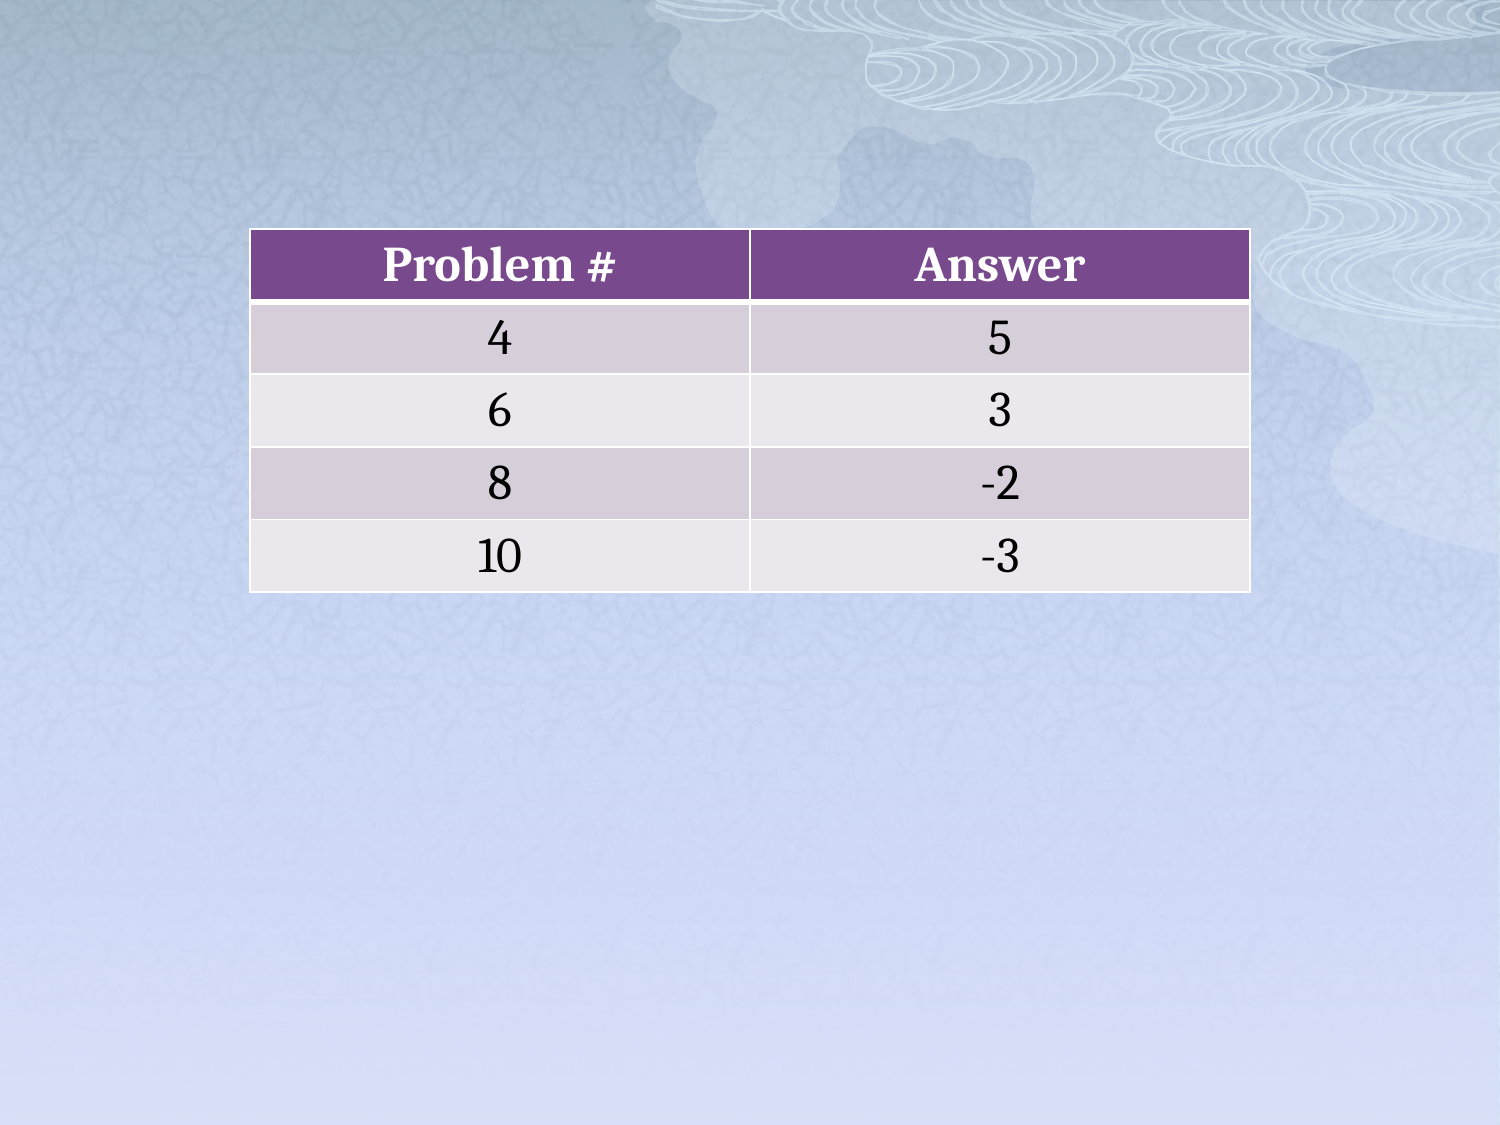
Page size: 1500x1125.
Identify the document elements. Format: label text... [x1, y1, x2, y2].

table_cell 3 [751, 375, 1249, 446]
table_cell -3 [751, 520, 1249, 591]
table_header Problem # [251, 230, 749, 299]
table_cell 10 [251, 520, 749, 591]
table_cell -2 [751, 448, 1249, 519]
table_cell 6 [251, 375, 749, 446]
table_header Answer [751, 230, 1249, 299]
table_cell 5 [751, 305, 1249, 373]
table_cell 4 [251, 305, 749, 373]
table_cell 8 [251, 448, 749, 519]
